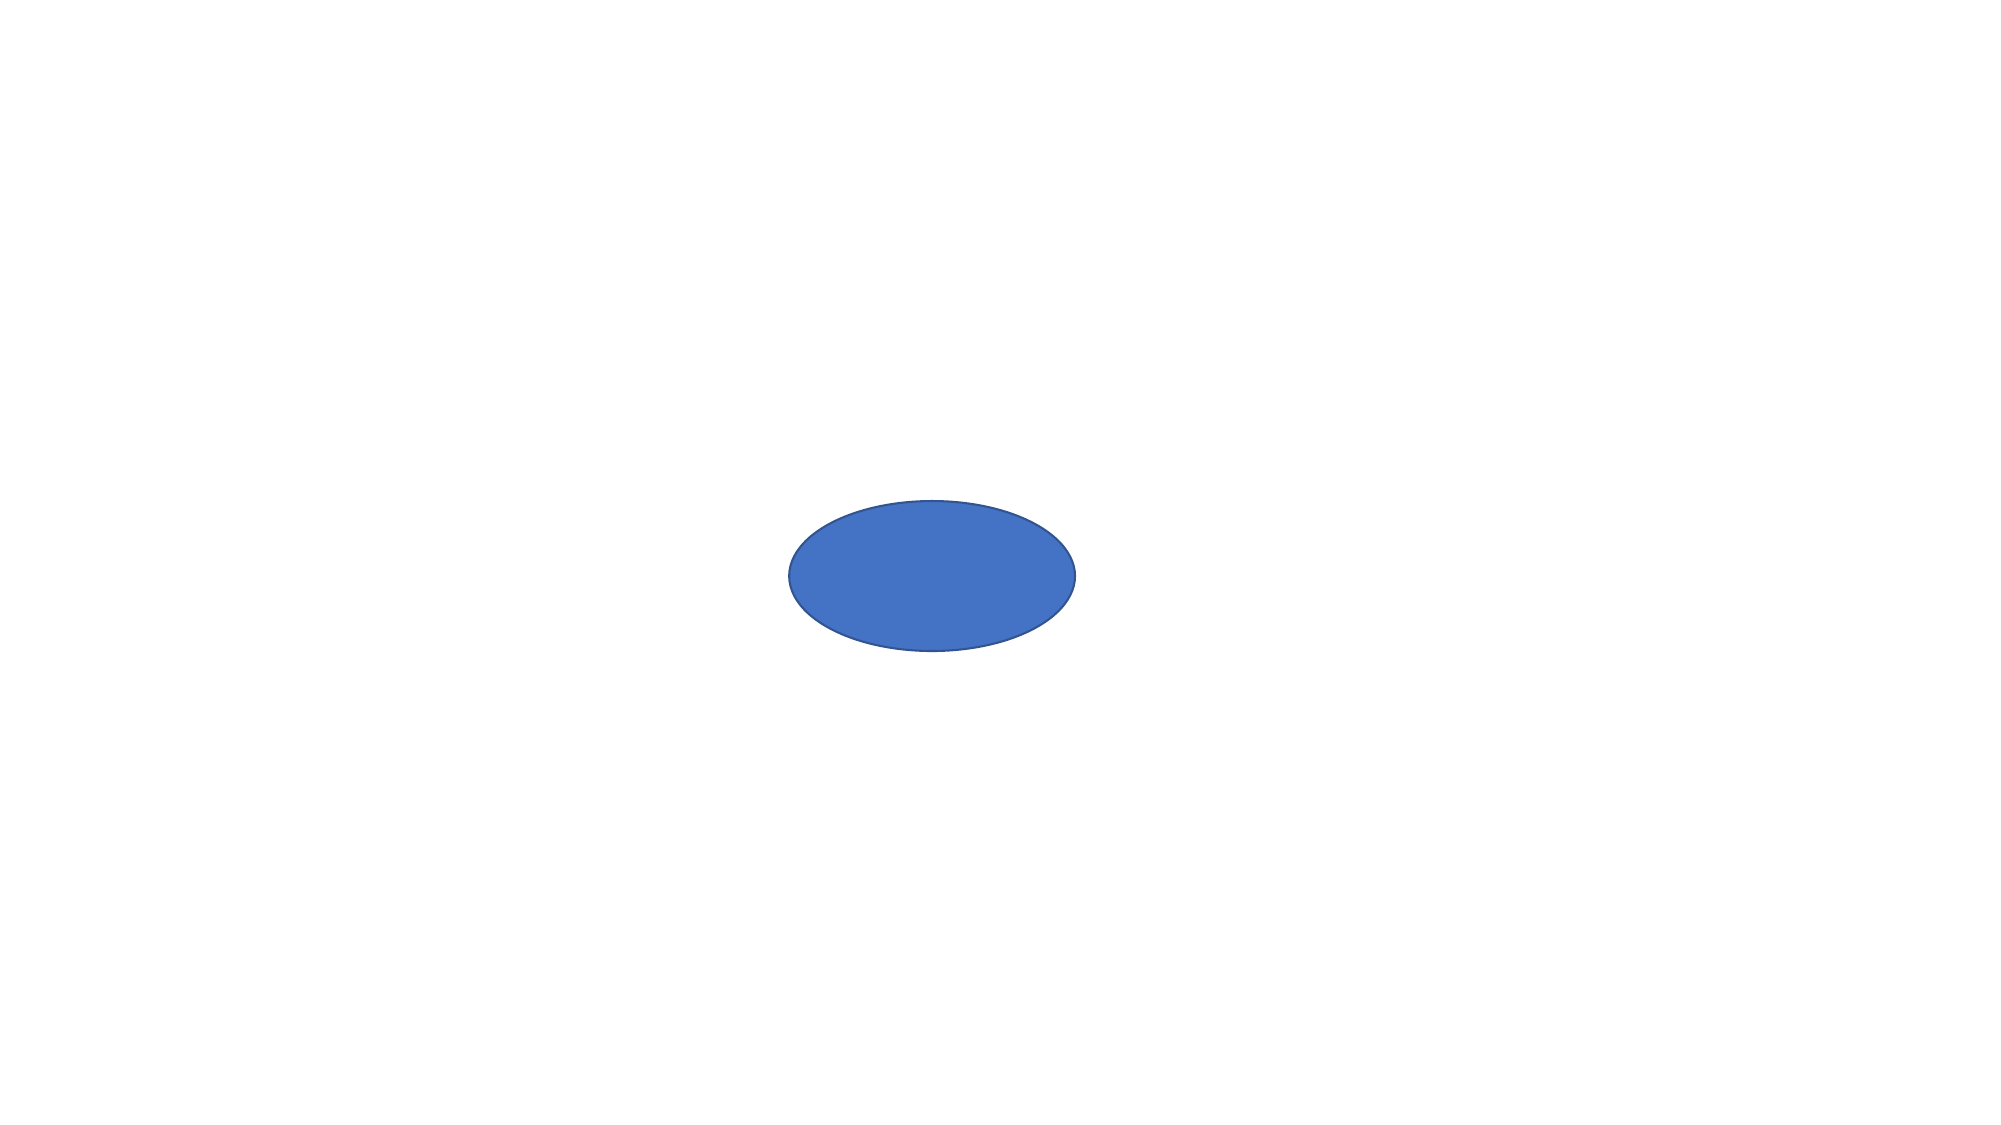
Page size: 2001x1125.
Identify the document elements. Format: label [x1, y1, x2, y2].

text_box [788, 499, 1077, 653]
